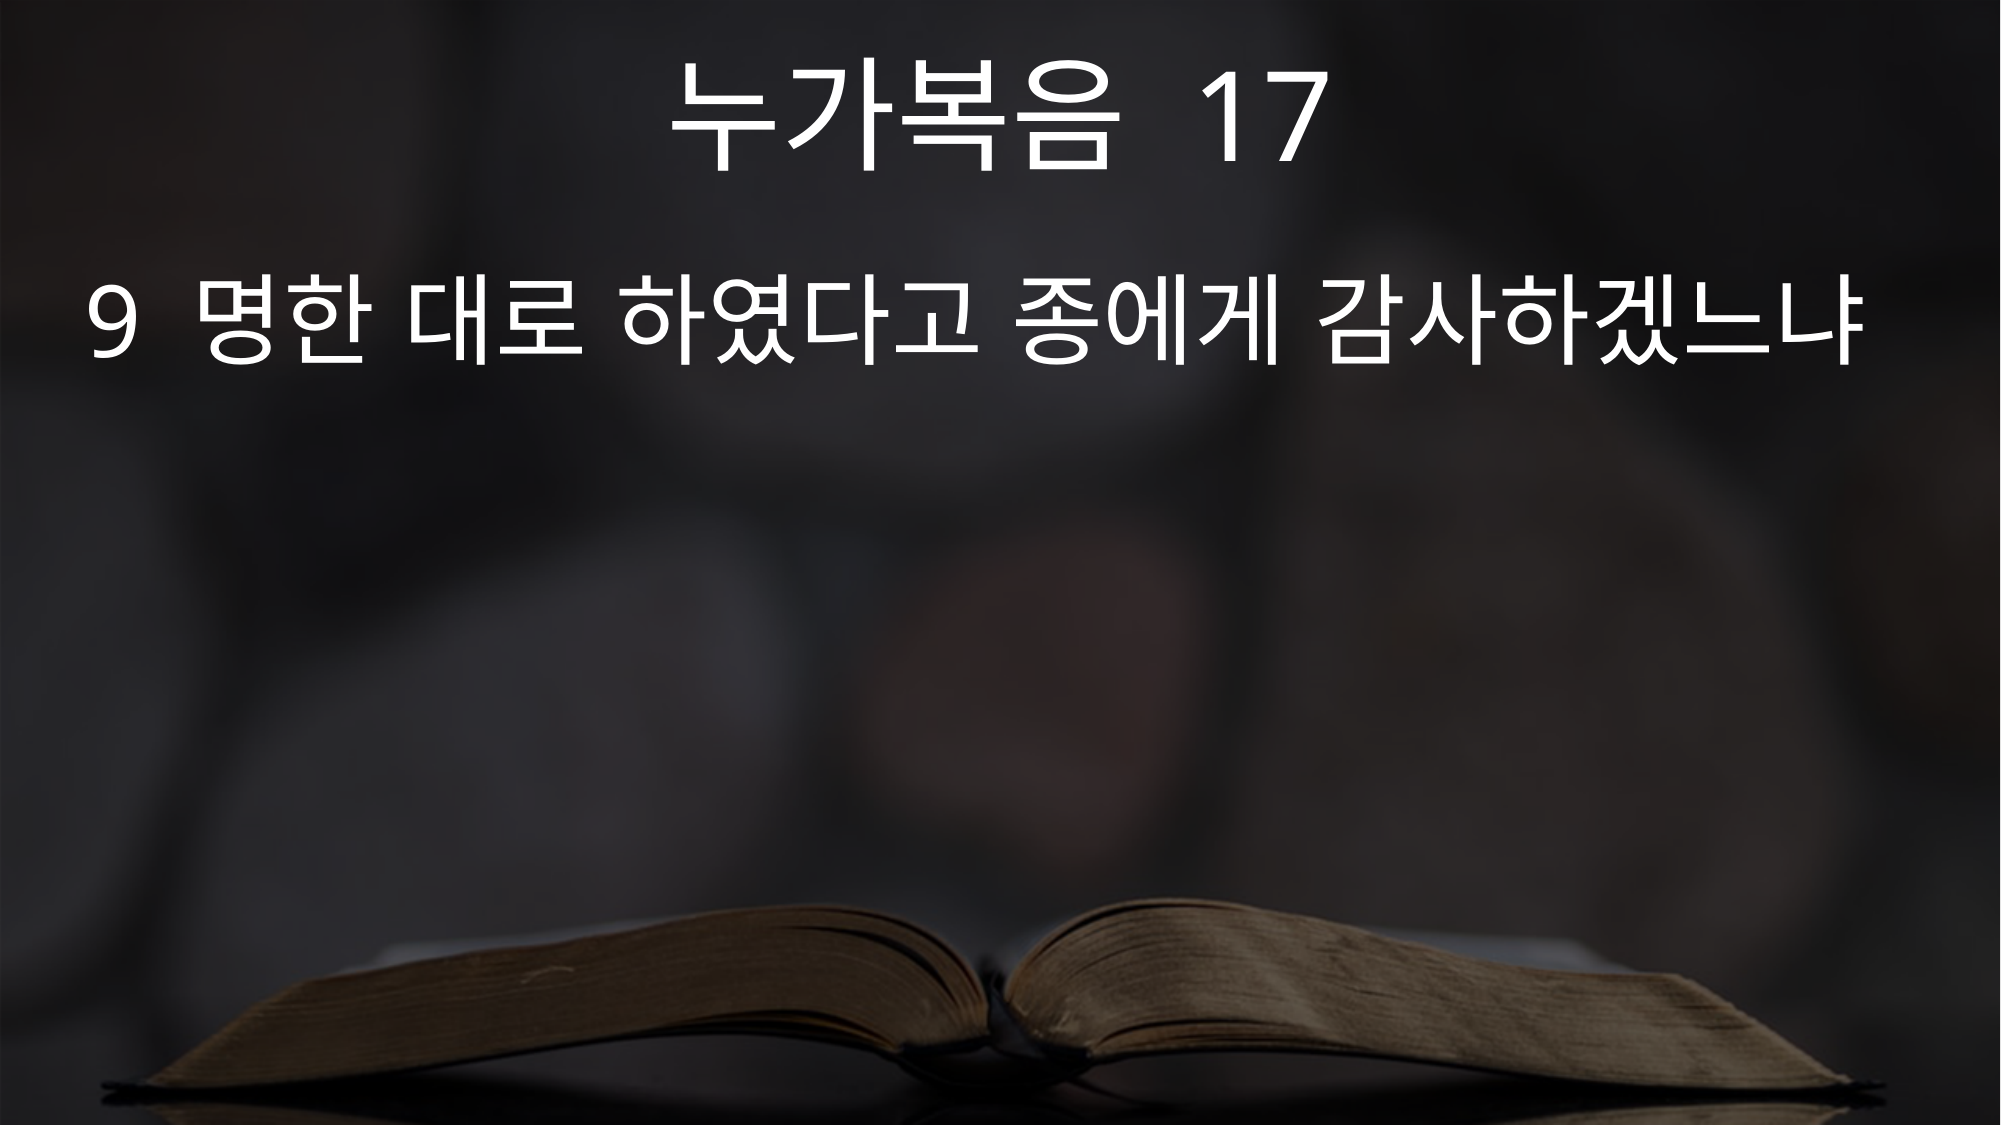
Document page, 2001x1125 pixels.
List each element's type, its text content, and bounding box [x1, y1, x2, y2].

list 9 명한 대로 하였다고 종에게 감사하겠느냐 [69, 263, 1953, 423]
footer 누가복음 17 [0, 32, 2000, 192]
picture [0, 0, 2001, 1125]
